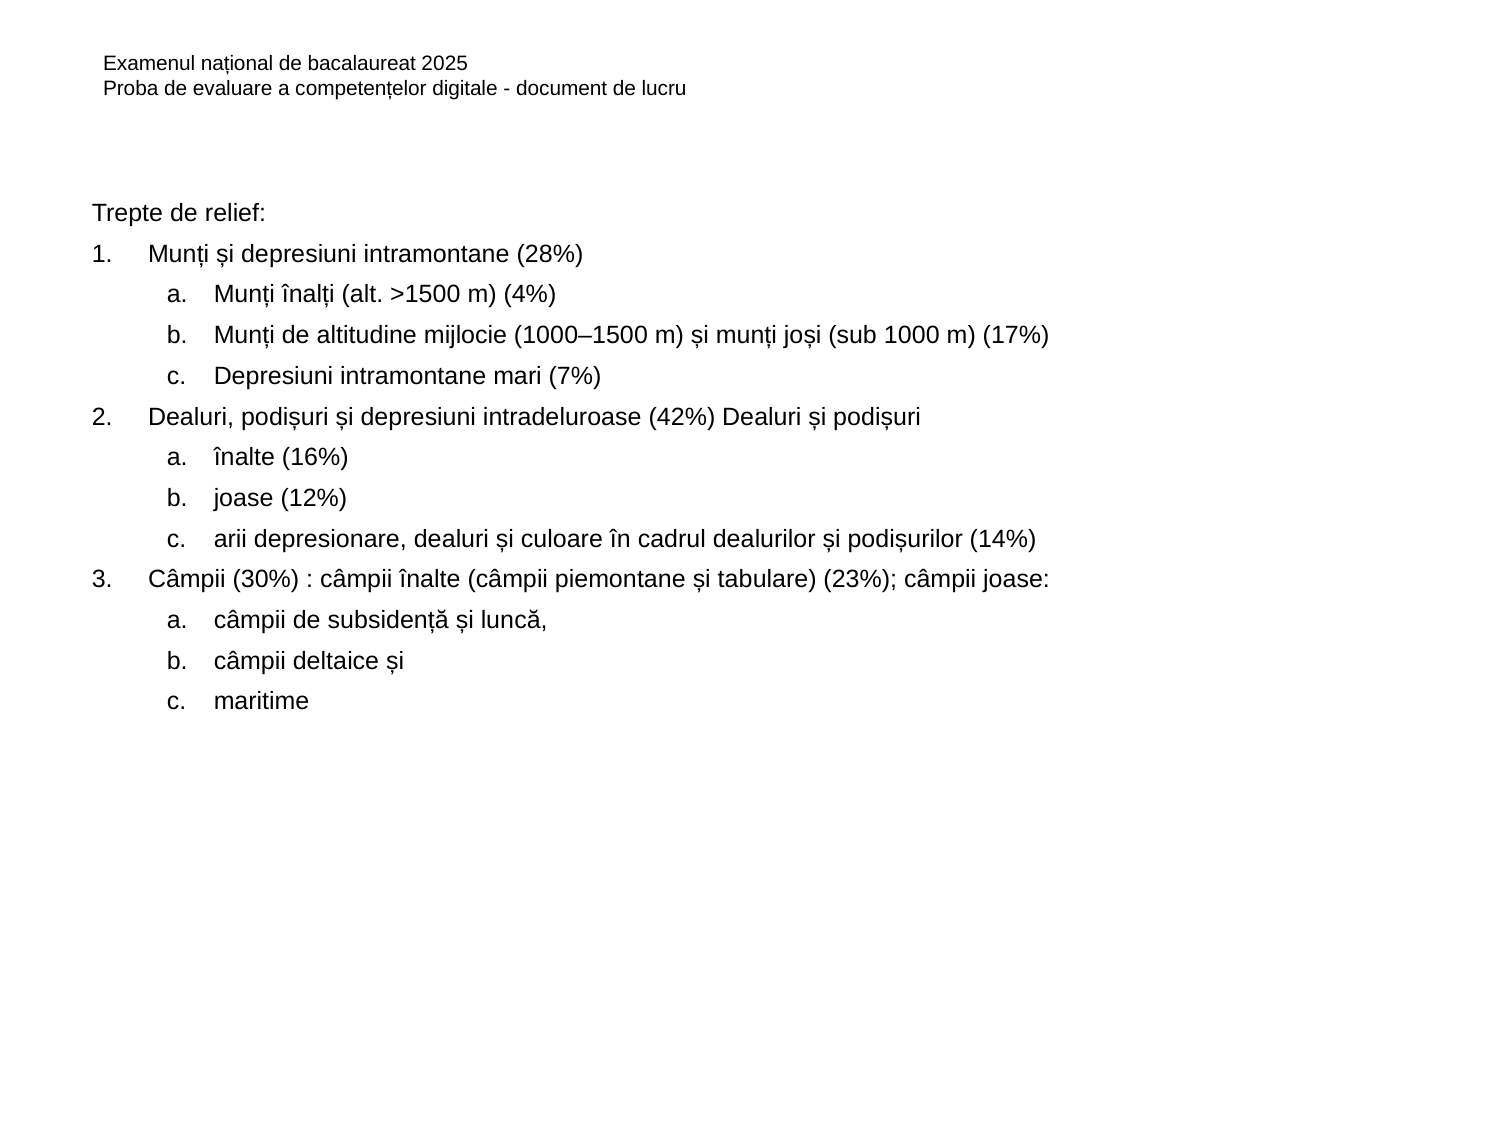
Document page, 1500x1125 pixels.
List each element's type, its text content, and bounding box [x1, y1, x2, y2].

text_box Examenul național de bacalaureat 2025 Proba de evaluare a competențelor digitale - document de lucru [88, 42, 1376, 108]
list Trepte de relief: Munți și depresiuni intramontane (28%) Munți înalți (alt. >1500 m) (4%) Munți de altitudine mijlocie (1000–1500 m) și munți joși (sub 1000 m) (17%) Depresiuni intramontane mari (7%) Dealuri, podișuri și depresiuni intradeluroase (42%) Dealuri și podișuri înalte (16%) joase (12%) arii depresionare, dealuri și culoare în cadrul dealurilor și podișurilor (14%) Câmpii (30%) : câmpii înalte (câmpii piemontane și tabulare) (23%); câmpii joase: câmpii de subsidență și luncă, câmpii deltaice și maritime [76, 184, 1428, 1050]
